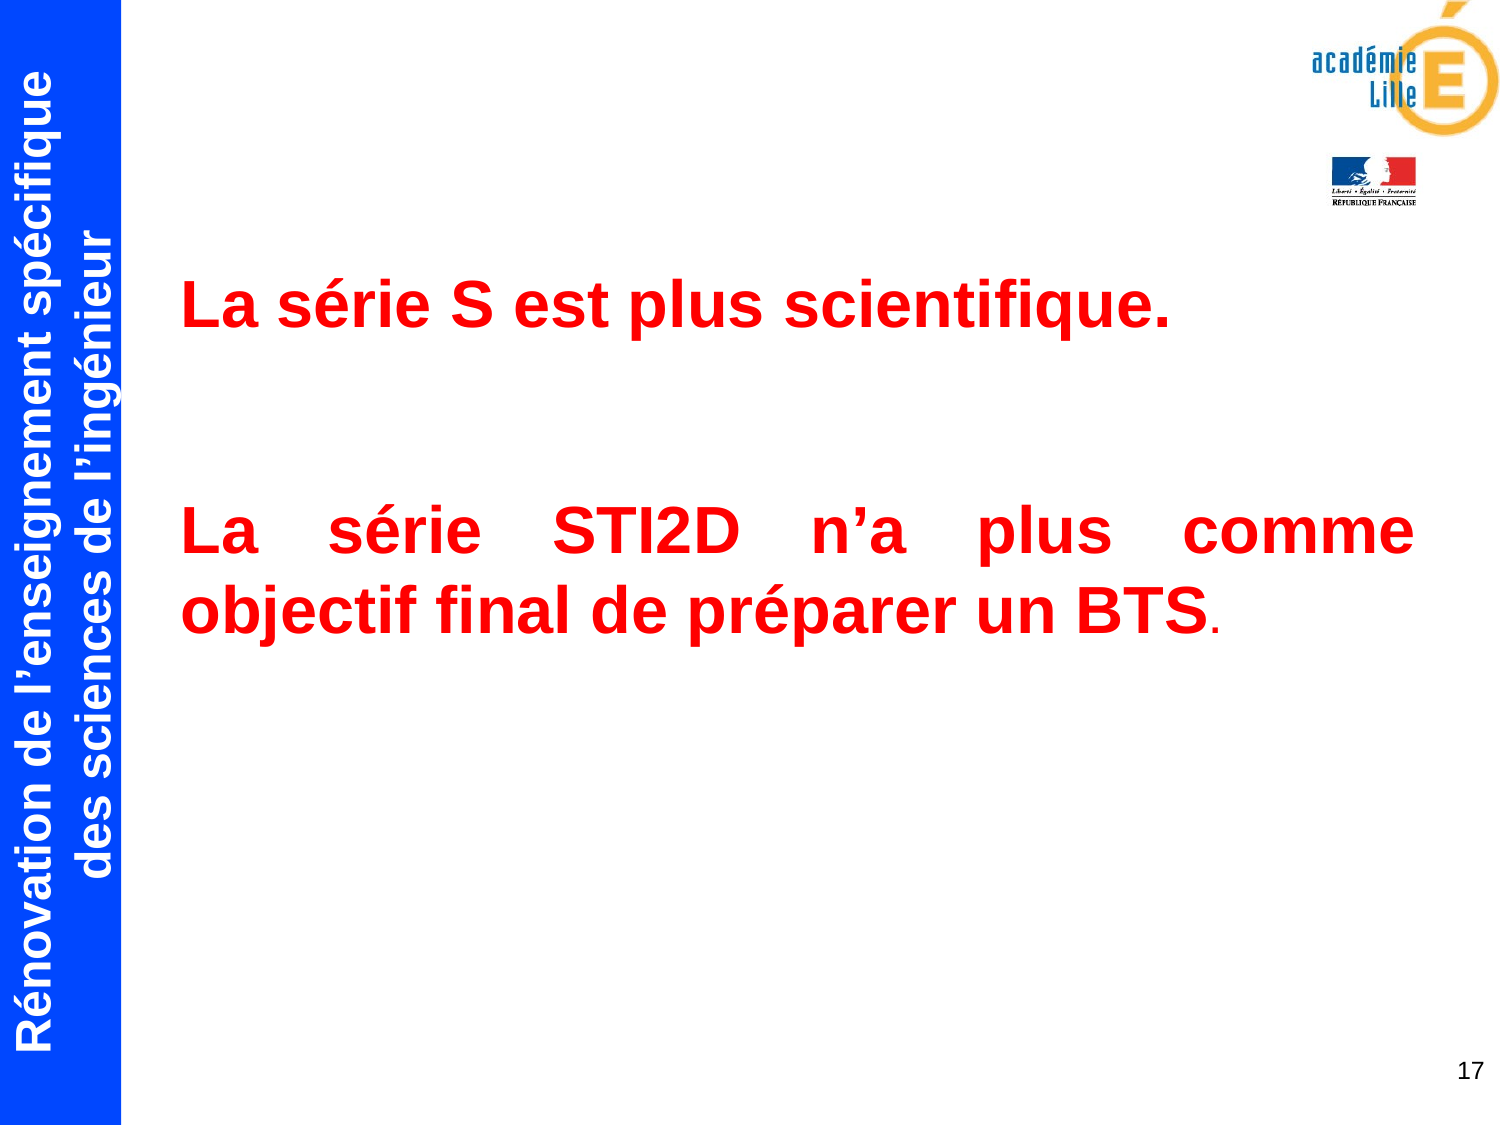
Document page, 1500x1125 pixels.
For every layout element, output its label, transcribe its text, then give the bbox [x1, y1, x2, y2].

picture [1312, 0, 1500, 206]
text_box La série S est plus scientifique. La série STI2D n’a plus comme objectif final de préparer un BTS. [165, 253, 1432, 700]
slide_number 17 [1149, 1046, 1500, 1125]
